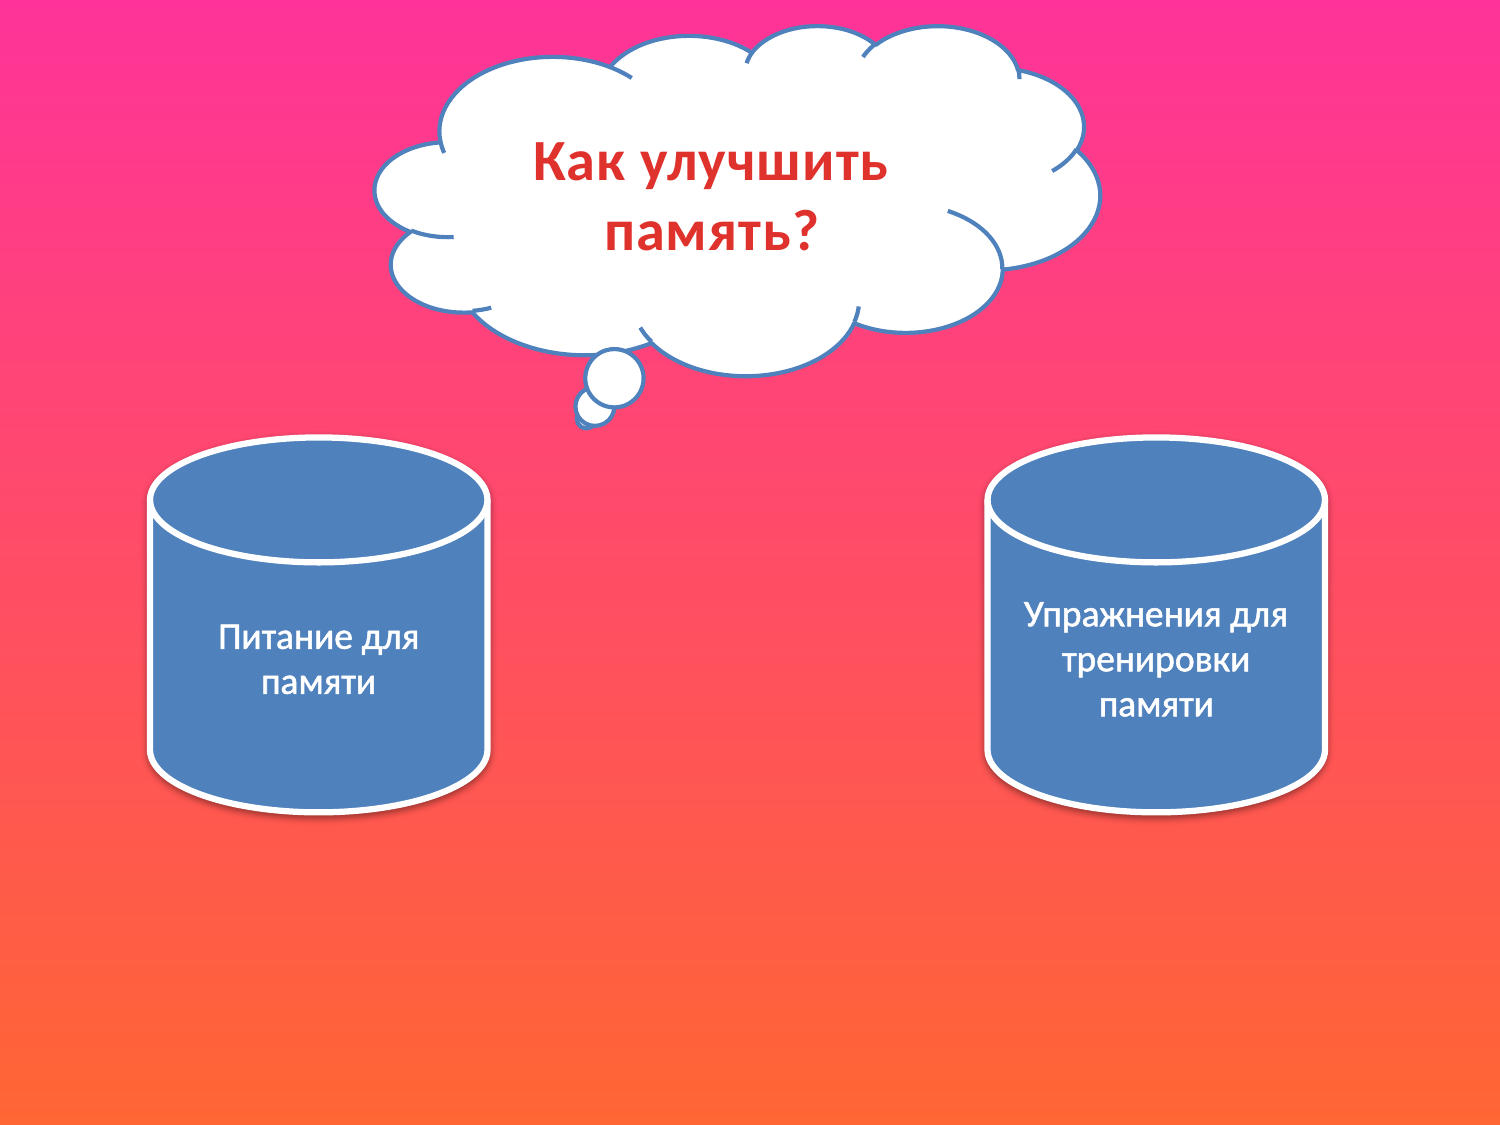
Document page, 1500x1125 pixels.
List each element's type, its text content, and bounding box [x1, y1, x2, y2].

text_box Как улучшить память? [372, 24, 1103, 431]
text_box Упражнения для тренировки памяти [984, 434, 1329, 816]
text_box Питание для памяти [146, 434, 491, 816]
